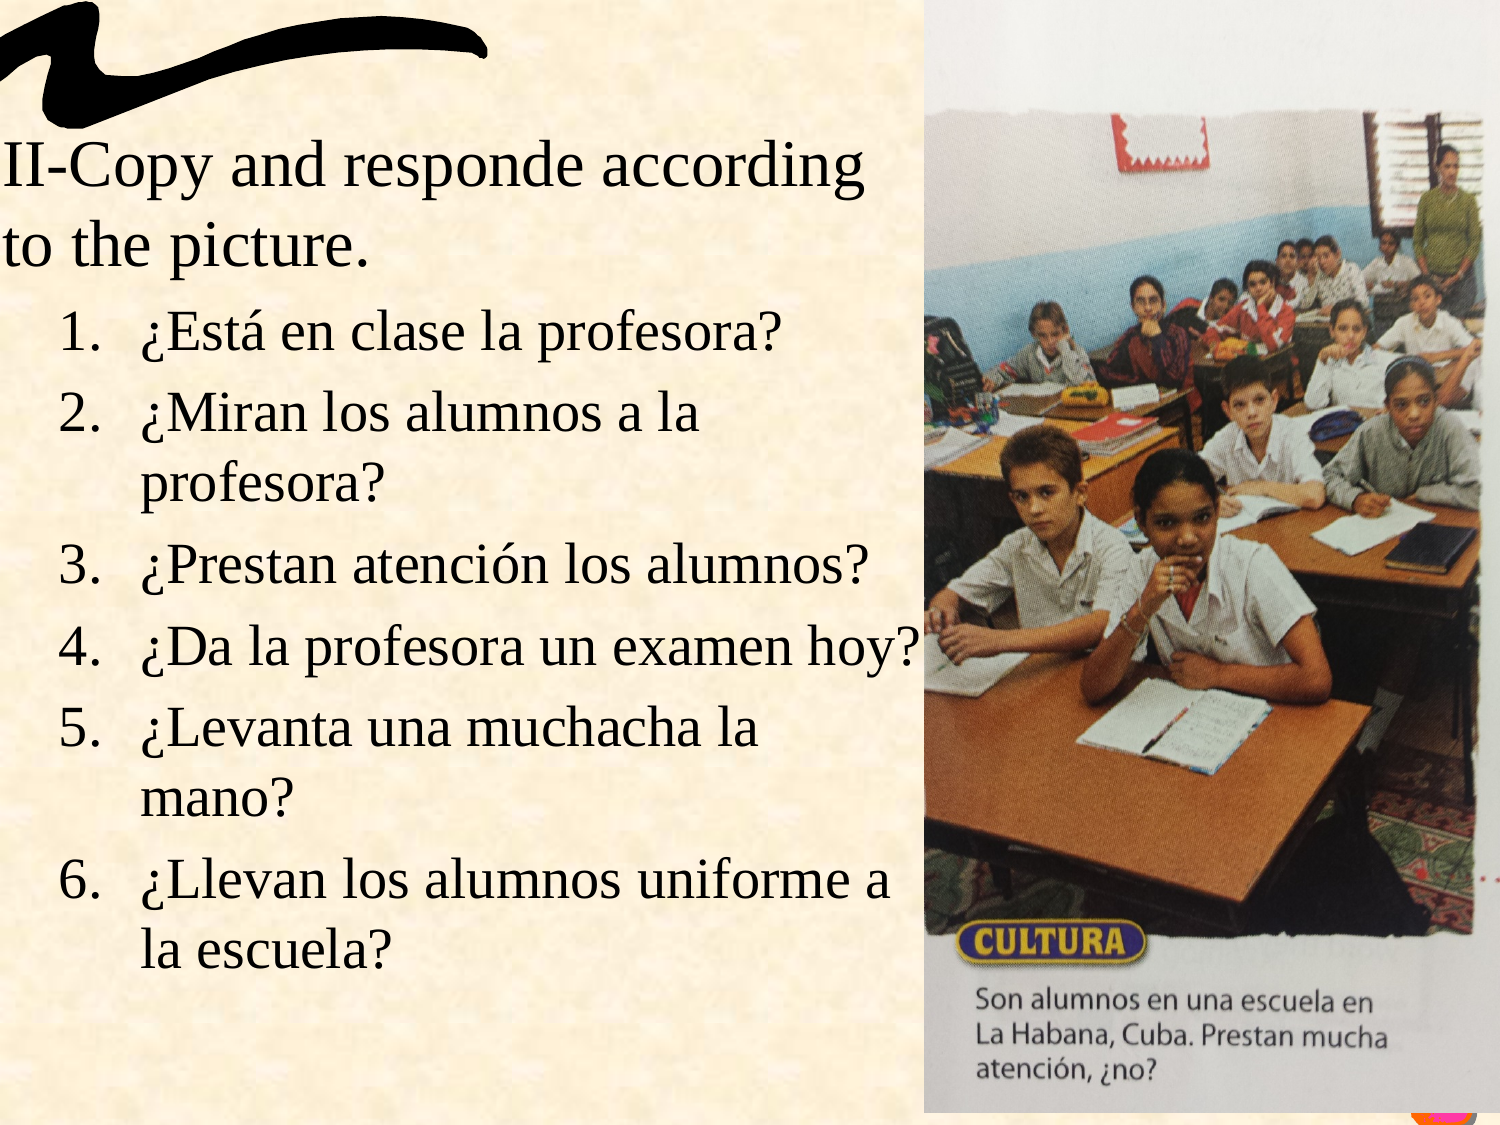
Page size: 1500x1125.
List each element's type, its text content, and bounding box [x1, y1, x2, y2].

picture [0, 55, 50, 112]
list II-Copy and responde according to the picture. ¿Está en clase la profesora? ¿Miran los alumnos a la profesora? ¿Prestan atención los alumnos? ¿Da la profesora un examen hoy? ¿Levanta una muchacha la mano? ¿Llevan los alumnos uniforme a la escuela? [0, 112, 919, 938]
picture [0, 0, 1500, 1125]
